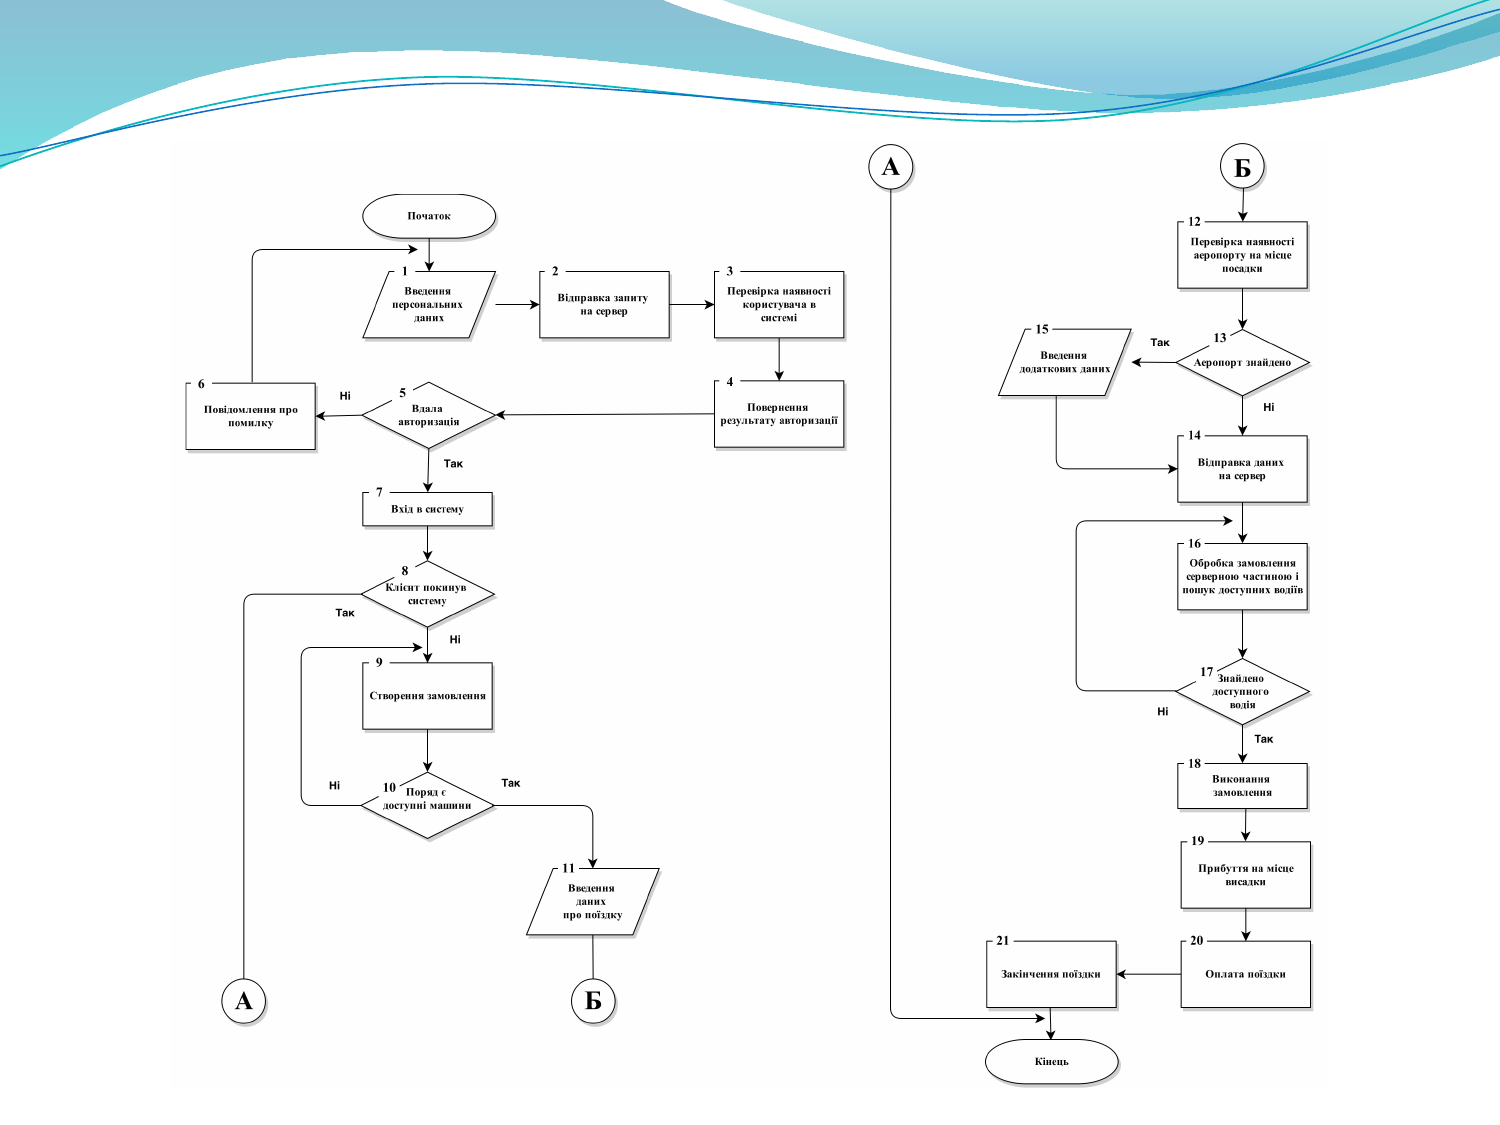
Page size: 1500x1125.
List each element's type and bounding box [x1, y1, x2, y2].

list [171, 140, 1329, 1091]
